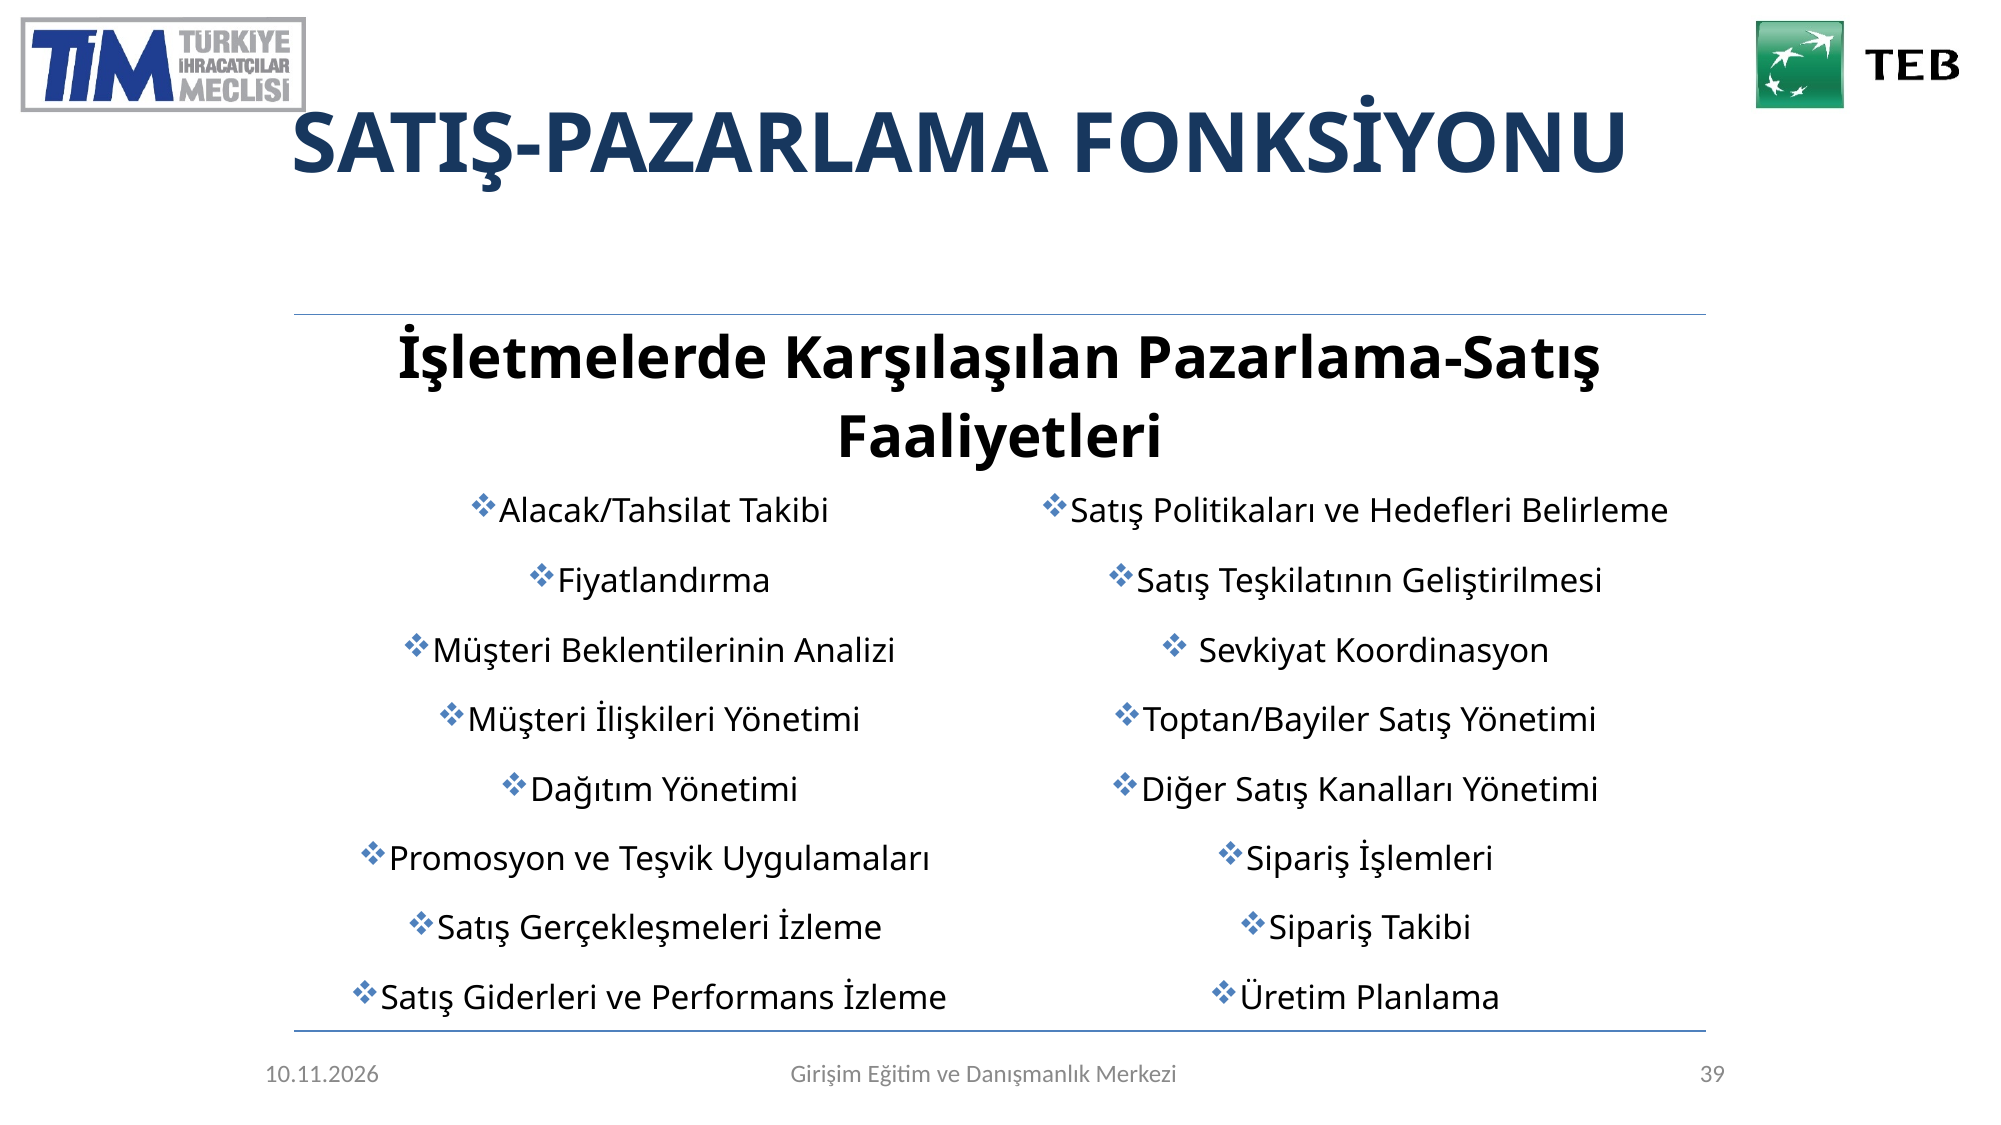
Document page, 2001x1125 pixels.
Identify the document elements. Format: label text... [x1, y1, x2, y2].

table_cell Satış Teşkilatının Geliştirilmesi [1004, 544, 1706, 614]
table_cell Dağıtım Yönetimi [294, 753, 1004, 822]
table_cell Sevkiyat Koordinasyon [1004, 614, 1706, 683]
table_cell Sipariş Takibi [1004, 892, 1706, 961]
table_header İşletmelerde Karşılaşılan Pazarlama-Satış Faaliyetleri [294, 315, 1706, 475]
footer Girişim Eğitim ve Danışmanlık Merkezi [700, 1042, 1268, 1103]
table_cell Alacak/Tahsilat Takibi [294, 475, 1004, 544]
table_cell Müşteri İlişkileri Yönetimi [294, 683, 1004, 753]
table_cell Toptan/Bayiler Satış Yönetimi [1004, 683, 1706, 753]
slide_number 39 [1314, 1042, 1741, 1103]
table_cell Satış Giderleri ve Performans İzleme [294, 961, 1004, 1030]
table_cell Müşteri Beklentilerinin Analizi [294, 614, 1004, 683]
picture [1751, 15, 1967, 114]
table_cell Satış Politikaları ve Hedefleri Belirleme [1004, 475, 1706, 544]
table_cell Üretim Planlama [1004, 961, 1706, 1030]
table_cell Satış Gerçekleşmeleri İzleme [294, 892, 1004, 961]
table_cell Promosyon ve Teşvik Uygulamaları [294, 822, 1004, 892]
picture [19, 15, 308, 114]
table_cell Fiyatlandırma [294, 544, 1004, 614]
table_cell Diğer Satış Kanalları Yönetimi [1004, 753, 1706, 822]
title SATIŞ-PAZARLAMA FONKSİYONU [275, 45, 1648, 233]
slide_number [249, 1042, 654, 1103]
table_cell Sipariş İşlemleri [1004, 822, 1706, 892]
